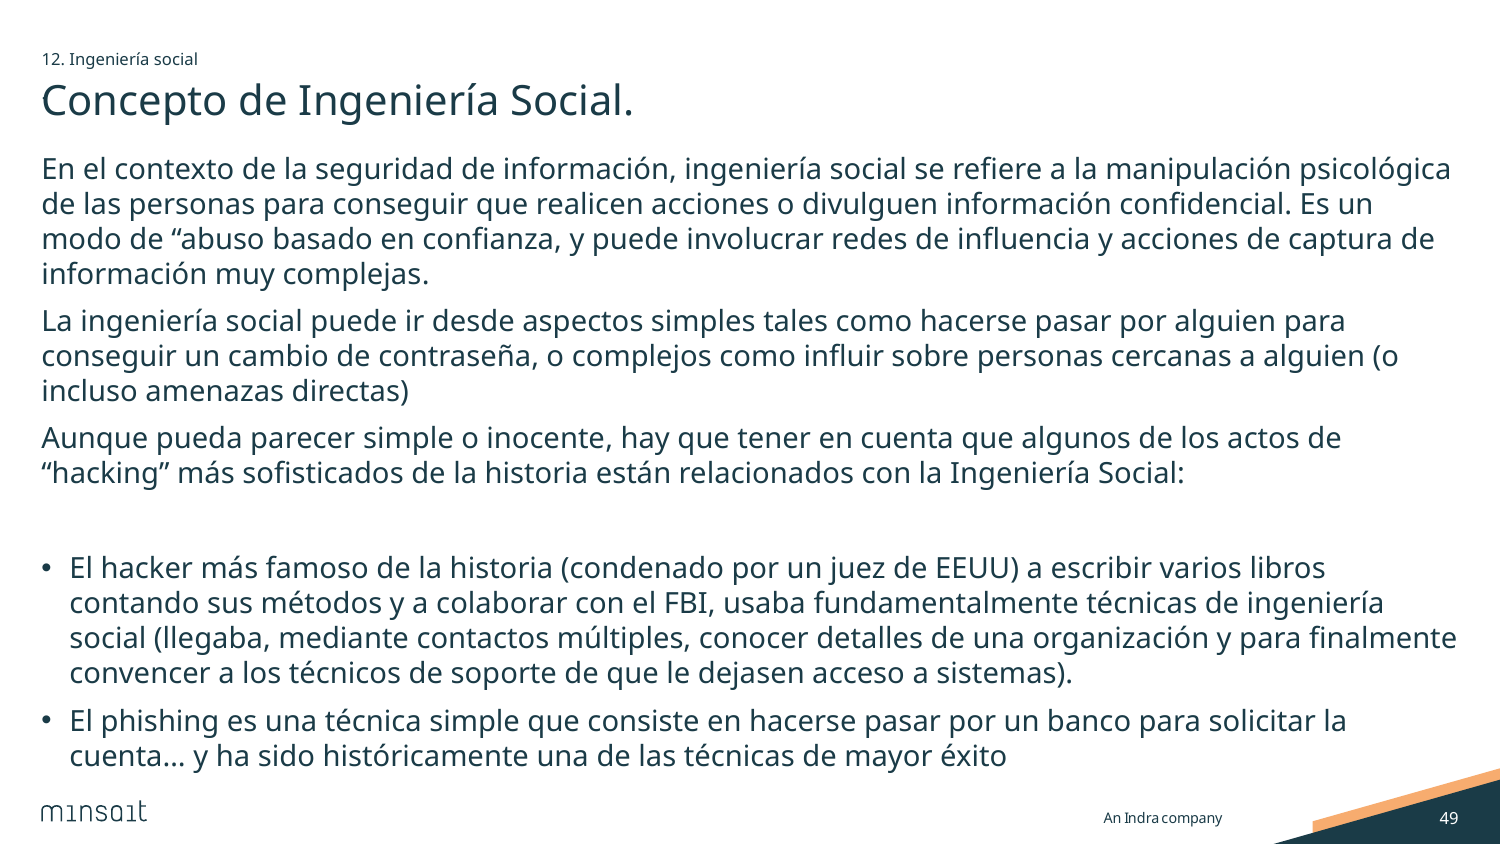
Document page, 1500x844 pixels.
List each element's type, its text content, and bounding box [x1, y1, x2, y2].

title Concepto de Ingeniería Social. [41, 79, 1459, 150]
list 12. Ingeniería social . [41, 43, 1459, 75]
text_box En el contexto de la seguridad de información, ingeniería social se refiere a la manipulación psicológica de las personas para conseguir que realicen acciones o divulguen información confidencial. Es un modo de “abuso basado en confianza, y puede involucrar redes de influencia y acciones de captura de información muy complejas. La ingeniería social puede ir desde aspectos simples tales como hacerse pasar por alguien para conseguir un cambio de contraseña, o complejos como influir sobre personas cercanas a alguien (o incluso amenazas directas) Aunque pueda parecer simple o inocente, hay que tener en cuenta que algunos de los actos de “hacking” más sofisticados de la historia están relacionados con la Ingeniería Social: El hacker más famoso de la historia (condenado por un juez de EEUU) a escribir varios libros contando sus métodos y a colaborar con el FBI, usaba fundamentalmente técnicas de ingeniería social (llegaba, mediante contactos múltiples, conocer detalles de una organización y para finalmente convencer a los técnicos de soporte de que le dejasen acceso a sistemas). El phishing es una técnica simple que consiste en hacerse pasar por un banco para solicitar la cuenta… y ha sido históricamente una de las técnicas de mayor éxito [41, 150, 1459, 436]
